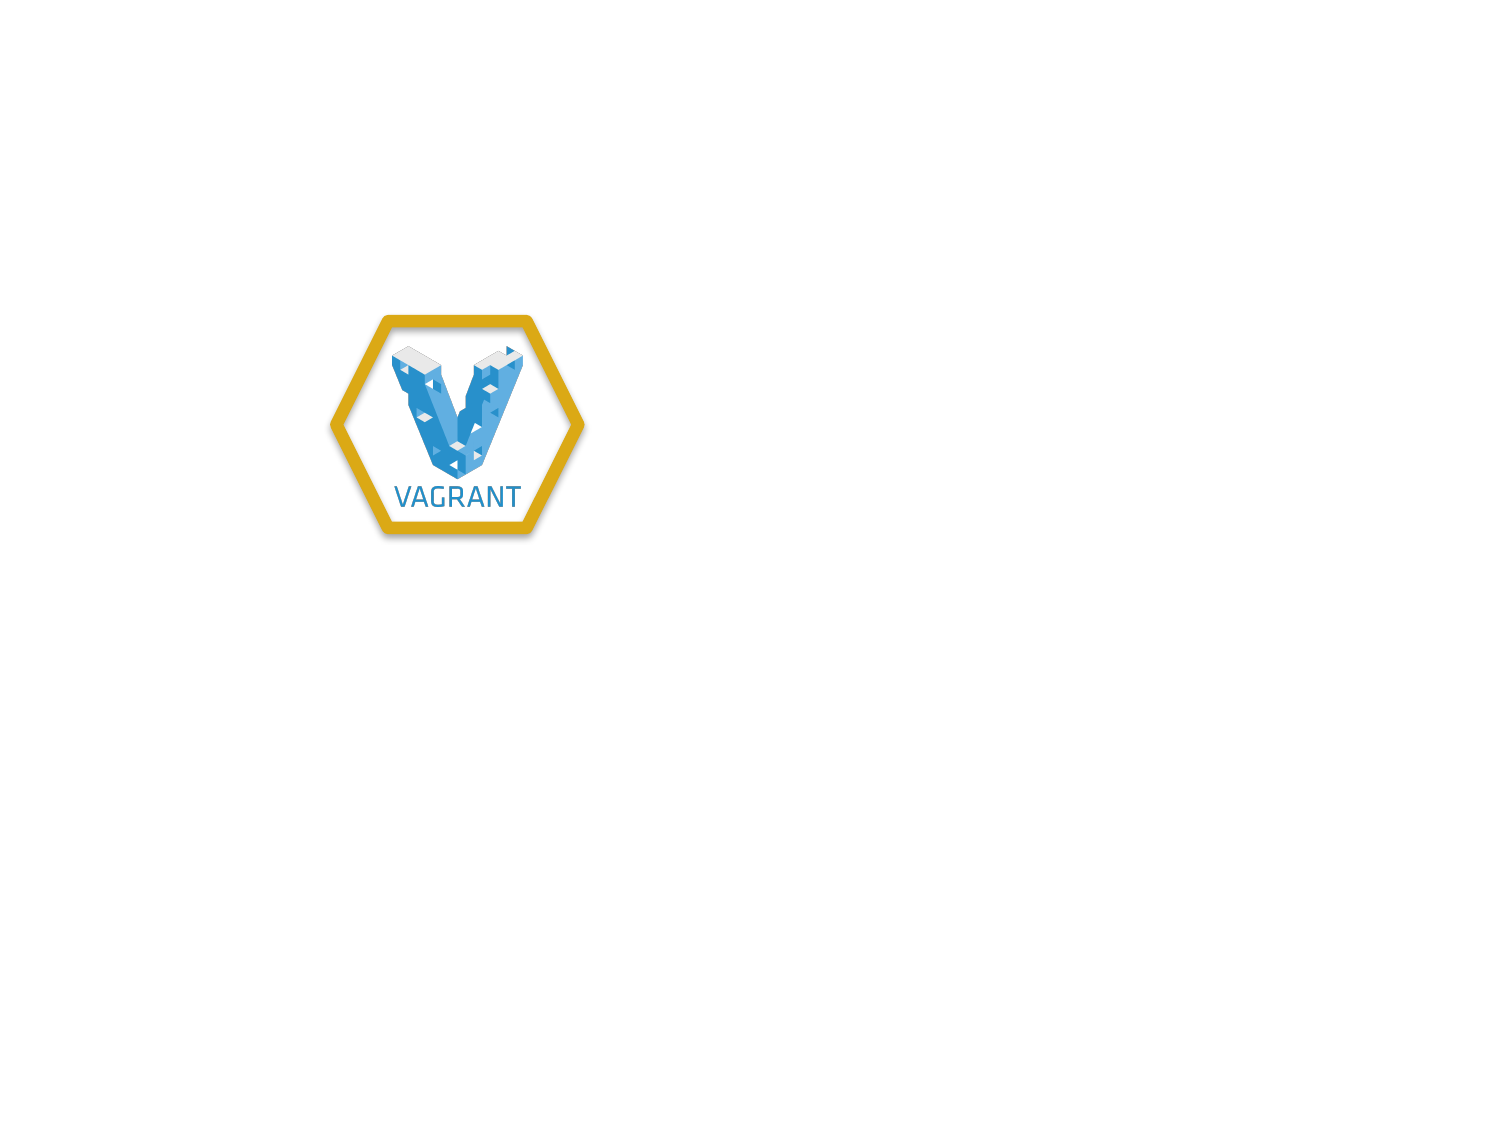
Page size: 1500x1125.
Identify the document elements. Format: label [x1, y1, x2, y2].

picture [391, 346, 523, 507]
text_box [335, 320, 579, 529]
